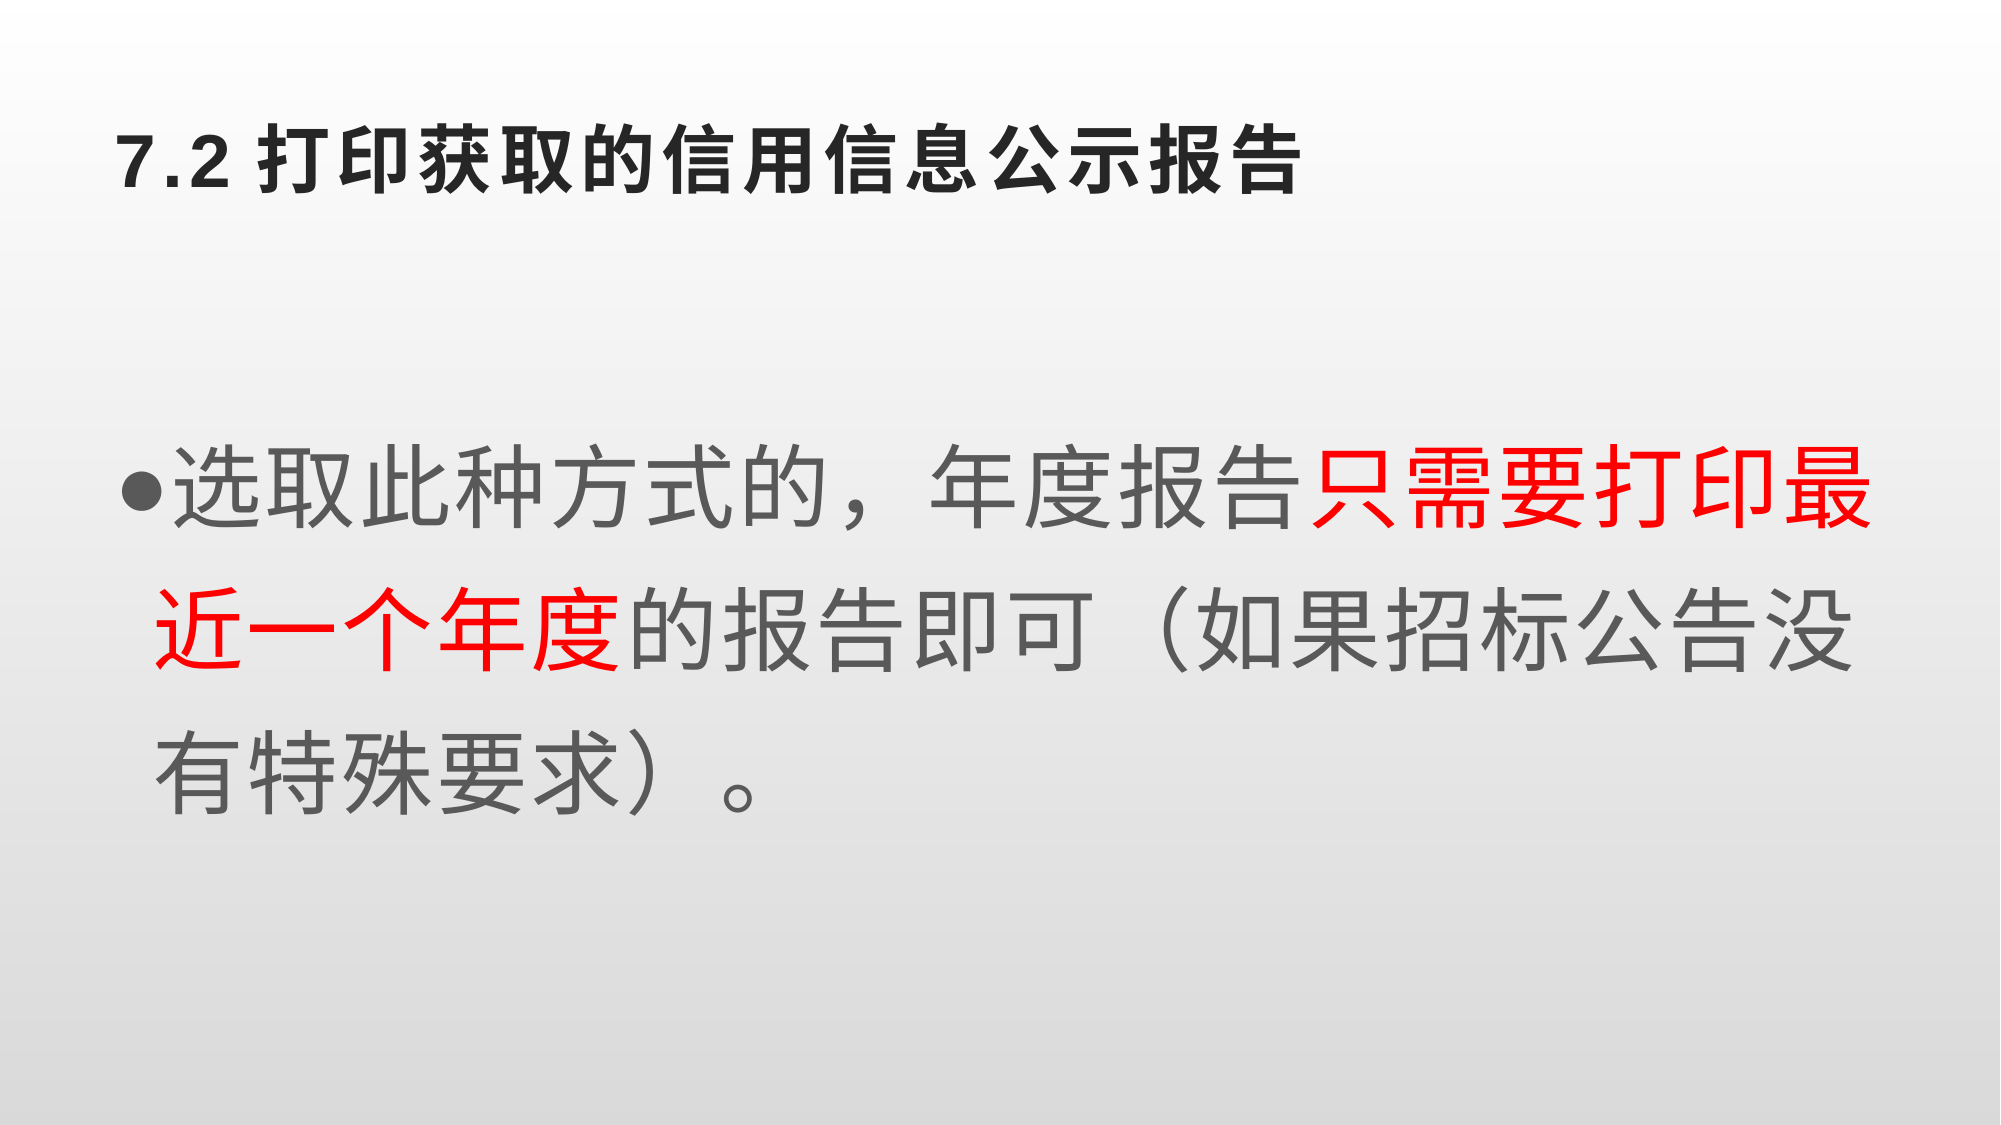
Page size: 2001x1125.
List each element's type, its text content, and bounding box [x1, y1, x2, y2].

list 选取此种方式的，年度报告只需要打印最近一个年度的报告即可（如果招标公告没有特殊要求）。 [99, 244, 1900, 1026]
title 7.2打印获取的信用信息公示报告 [99, 99, 1900, 216]
